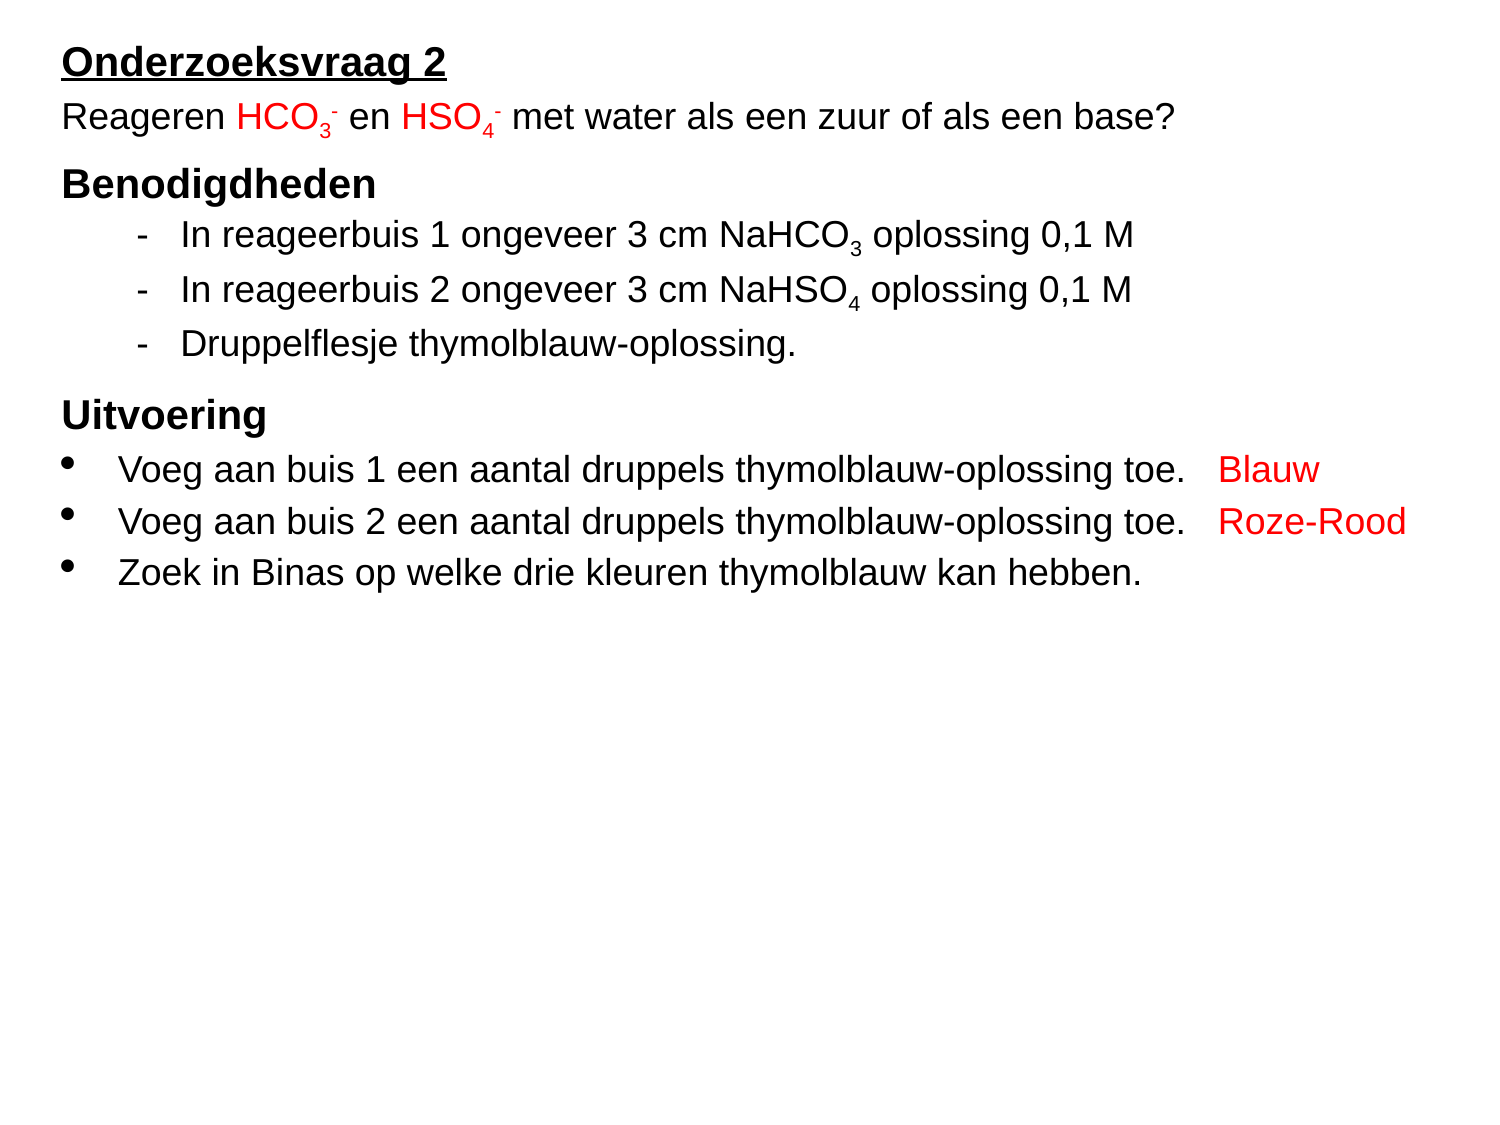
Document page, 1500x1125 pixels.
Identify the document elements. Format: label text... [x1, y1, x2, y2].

text_box Onderzoeksvraag 2 Reageren HCO3- en HSO4- met water als een zuur of als een base? Benodigdheden - In reageerbuis 1 ongeveer 3 cm NaHCO3 oplossing 0,1 M - In reageerbuis 2 ongeveer 3 cm NaHSO4 oplossing 0,1 M - Druppelflesje thymolblauw-oplossing. Uitvoering Voeg aan buis 1 een aantal druppels thymolblauw-oplossing toe. Blauw Voeg aan buis 2 een aantal druppels thymolblauw-oplossing toe. Roze-Rood Zoek in Binas op welke drie kleuren thymolblauw kan hebben. [46, 19, 1454, 773]
